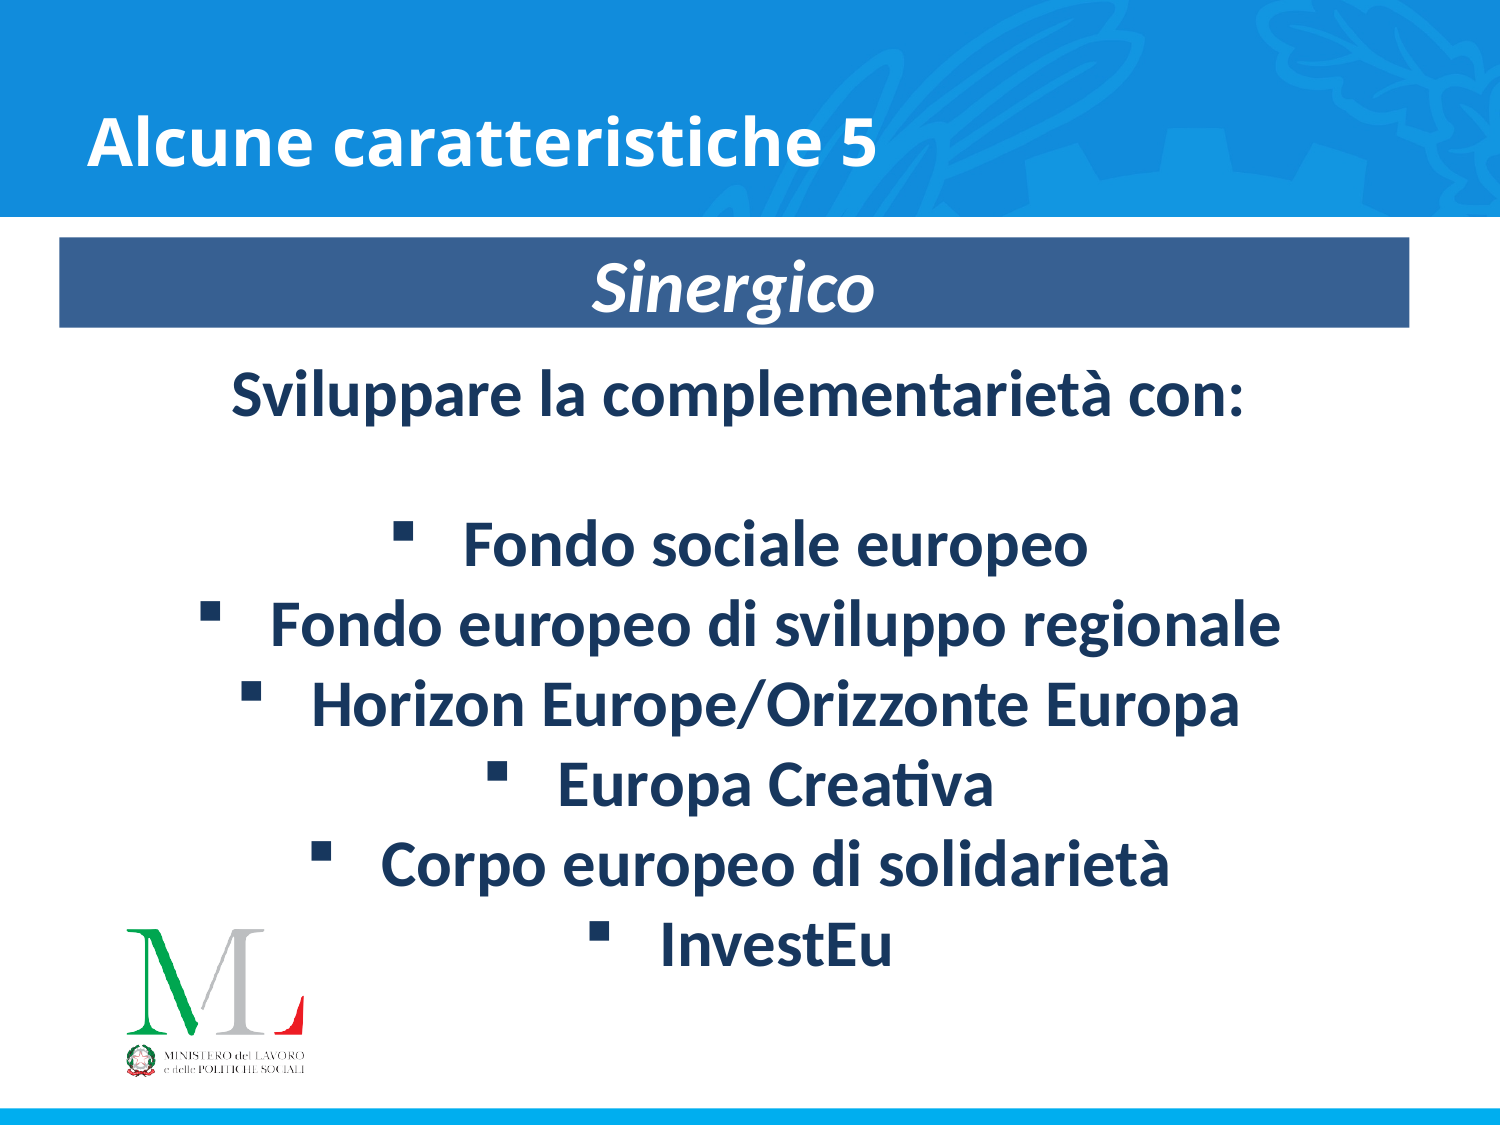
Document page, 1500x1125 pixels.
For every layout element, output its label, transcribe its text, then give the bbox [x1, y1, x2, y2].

text_box Sinergico [57, 235, 1412, 330]
title Alcune caratteristiche 5 [87, 99, 1414, 181]
picture [126, 982, 304, 1077]
text_box Sviluppare la complementarietà con: Fondo sociale europeo Fondo europeo di sviluppo regionale Horizon Europe/Orizzonte Europa Europa Creativa Corpo europeo di solidarietà InvestEu [67, 348, 1412, 982]
picture [0, 0, 1500, 217]
